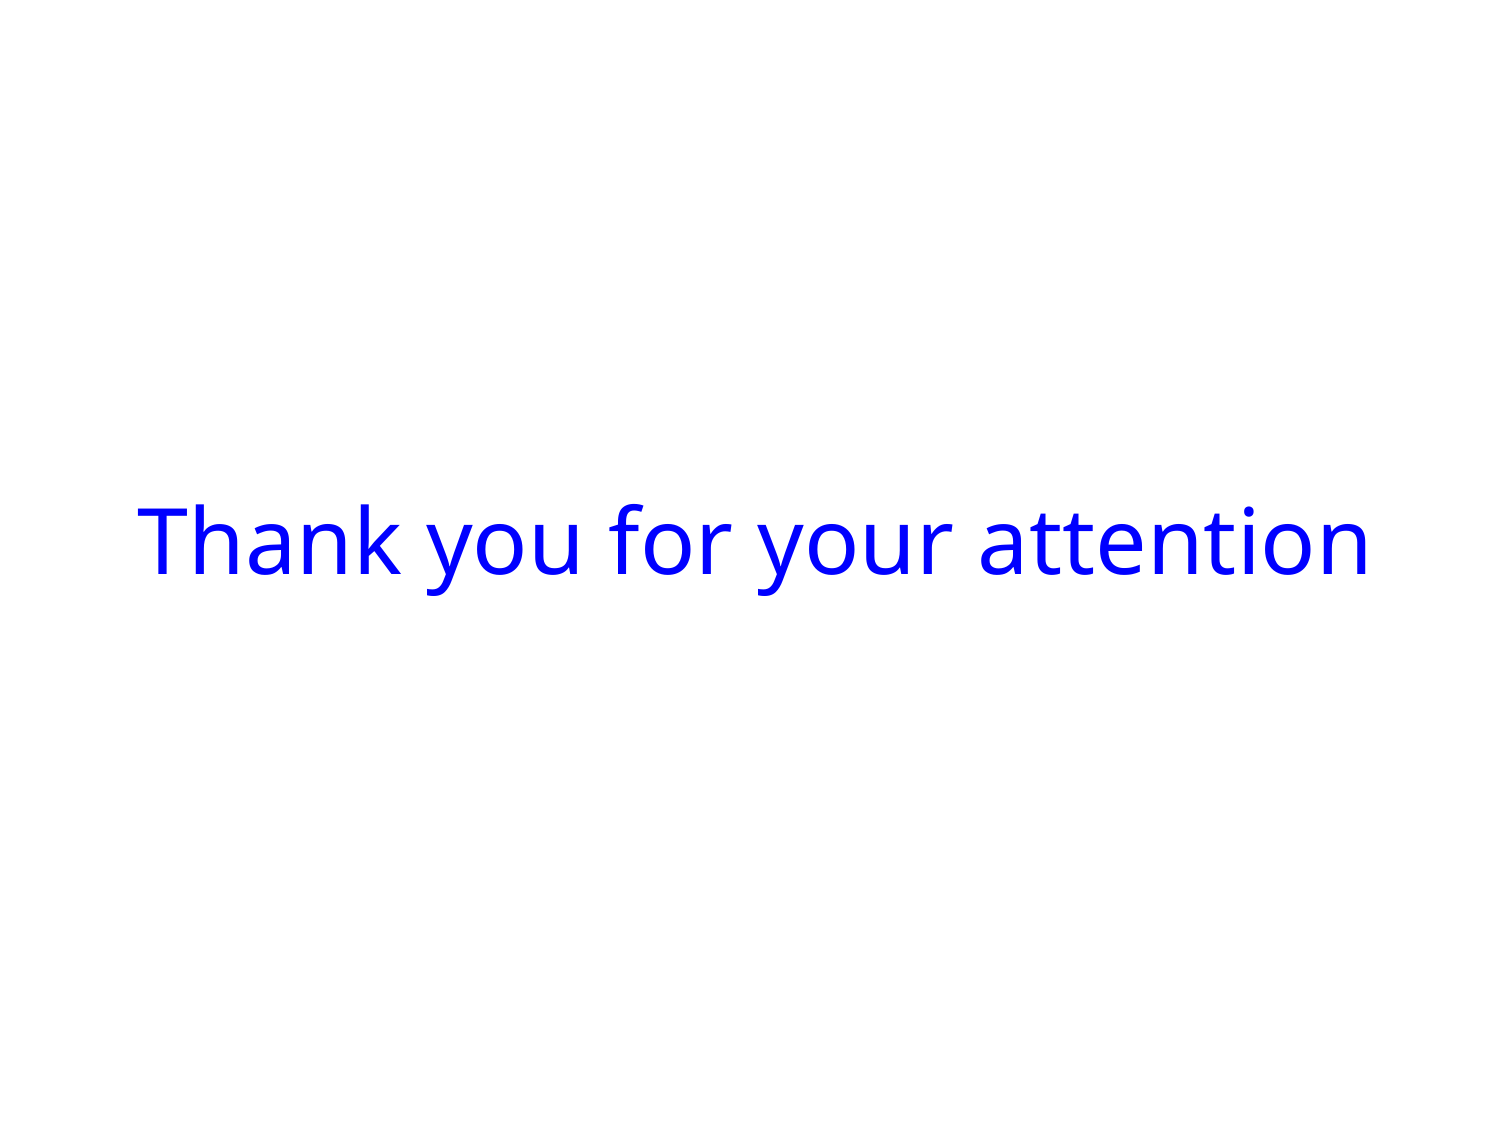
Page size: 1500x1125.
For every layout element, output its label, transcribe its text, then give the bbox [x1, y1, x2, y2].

title Thank you for your attention [64, 385, 1448, 670]
